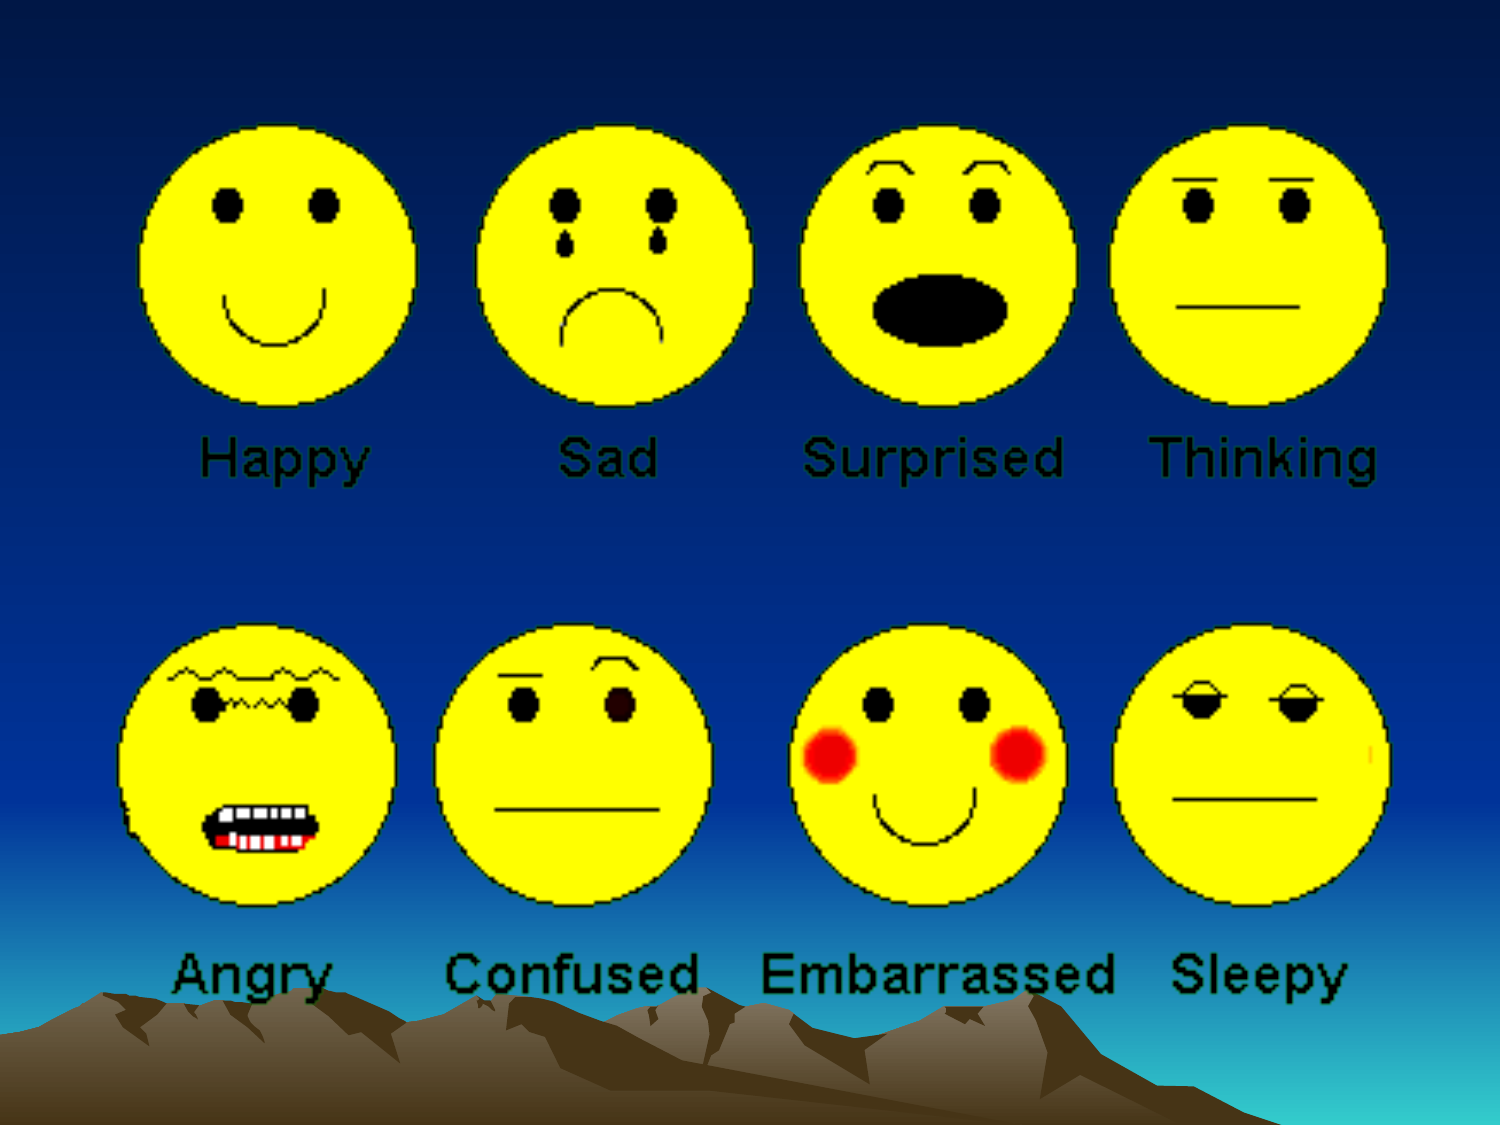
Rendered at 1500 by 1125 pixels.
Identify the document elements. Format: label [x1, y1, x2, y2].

picture [62, 75, 1426, 1040]
